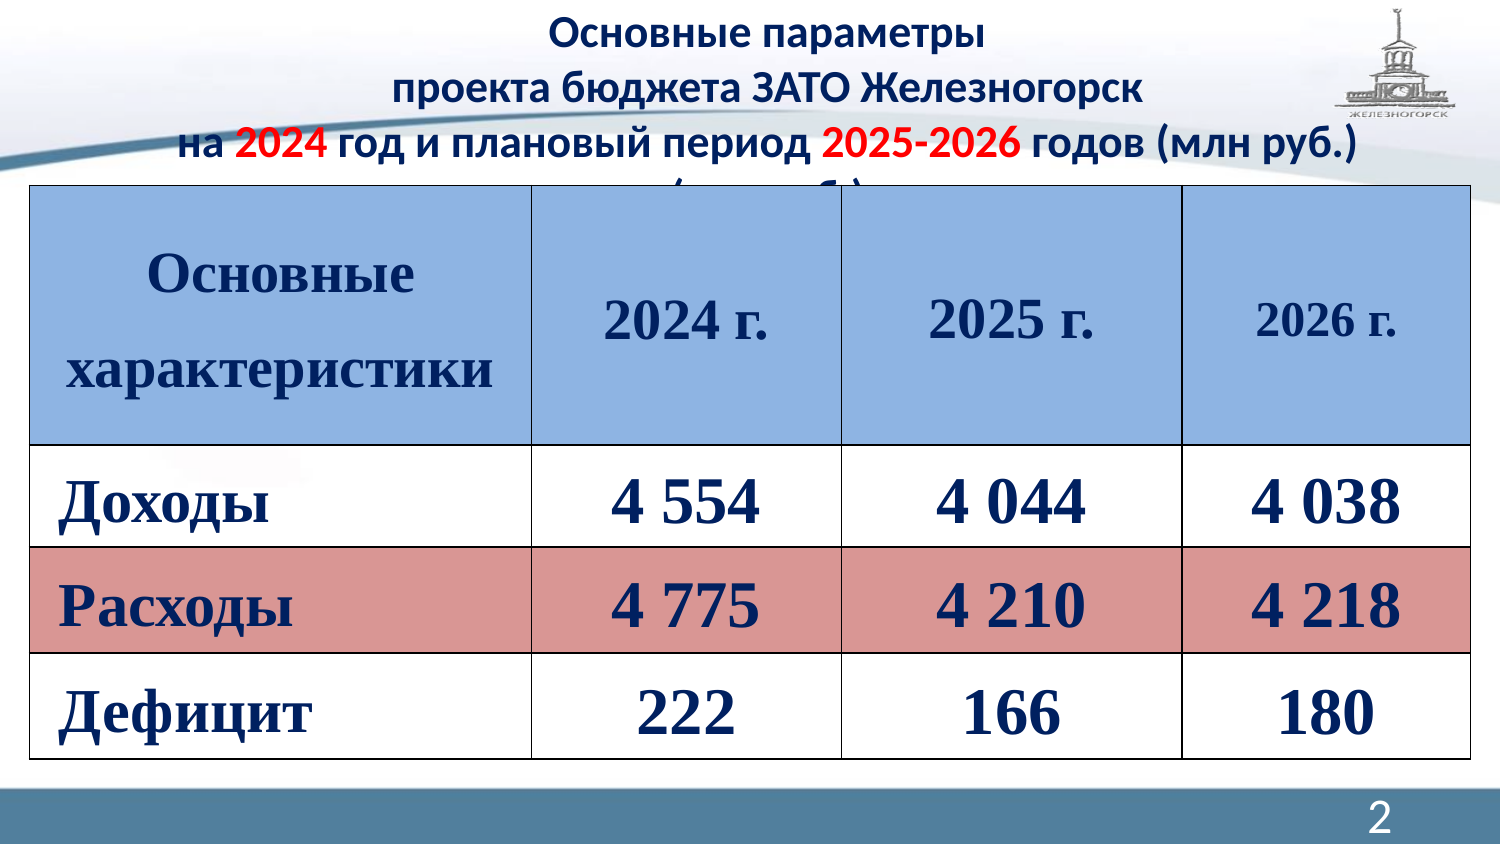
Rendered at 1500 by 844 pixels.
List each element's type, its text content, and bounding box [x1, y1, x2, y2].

table_cell 4 044 [842, 446, 1181, 546]
table_cell Дефицит [30, 654, 531, 758]
table_header Основные характеристики [30, 186, 531, 444]
table_header 2024 г. [532, 186, 841, 444]
picture [1328, 0, 1459, 121]
table_cell Расходы [30, 548, 531, 652]
table_cell 166 [842, 654, 1181, 758]
table_cell 180 [1183, 654, 1470, 758]
table_cell 4 775 [532, 548, 841, 652]
text_box Основные параметры проекта бюджета ЗАТО Железногорск на 2024 год и плановый период 2025-2026 годов (млн руб.) (млн руб.) [112, 0, 1424, 185]
table_cell 4 038 [1183, 446, 1470, 546]
table_cell 4 218 [1183, 548, 1470, 652]
table_header 2025 г. [842, 186, 1181, 444]
table_header 2026 г. [1183, 186, 1470, 444]
text_box 2 [1352, 776, 1459, 844]
table_cell 4 210 [842, 548, 1181, 652]
table_cell 222 [532, 654, 841, 758]
table_cell 4 554 [532, 446, 841, 546]
table_cell Доходы [30, 446, 531, 546]
